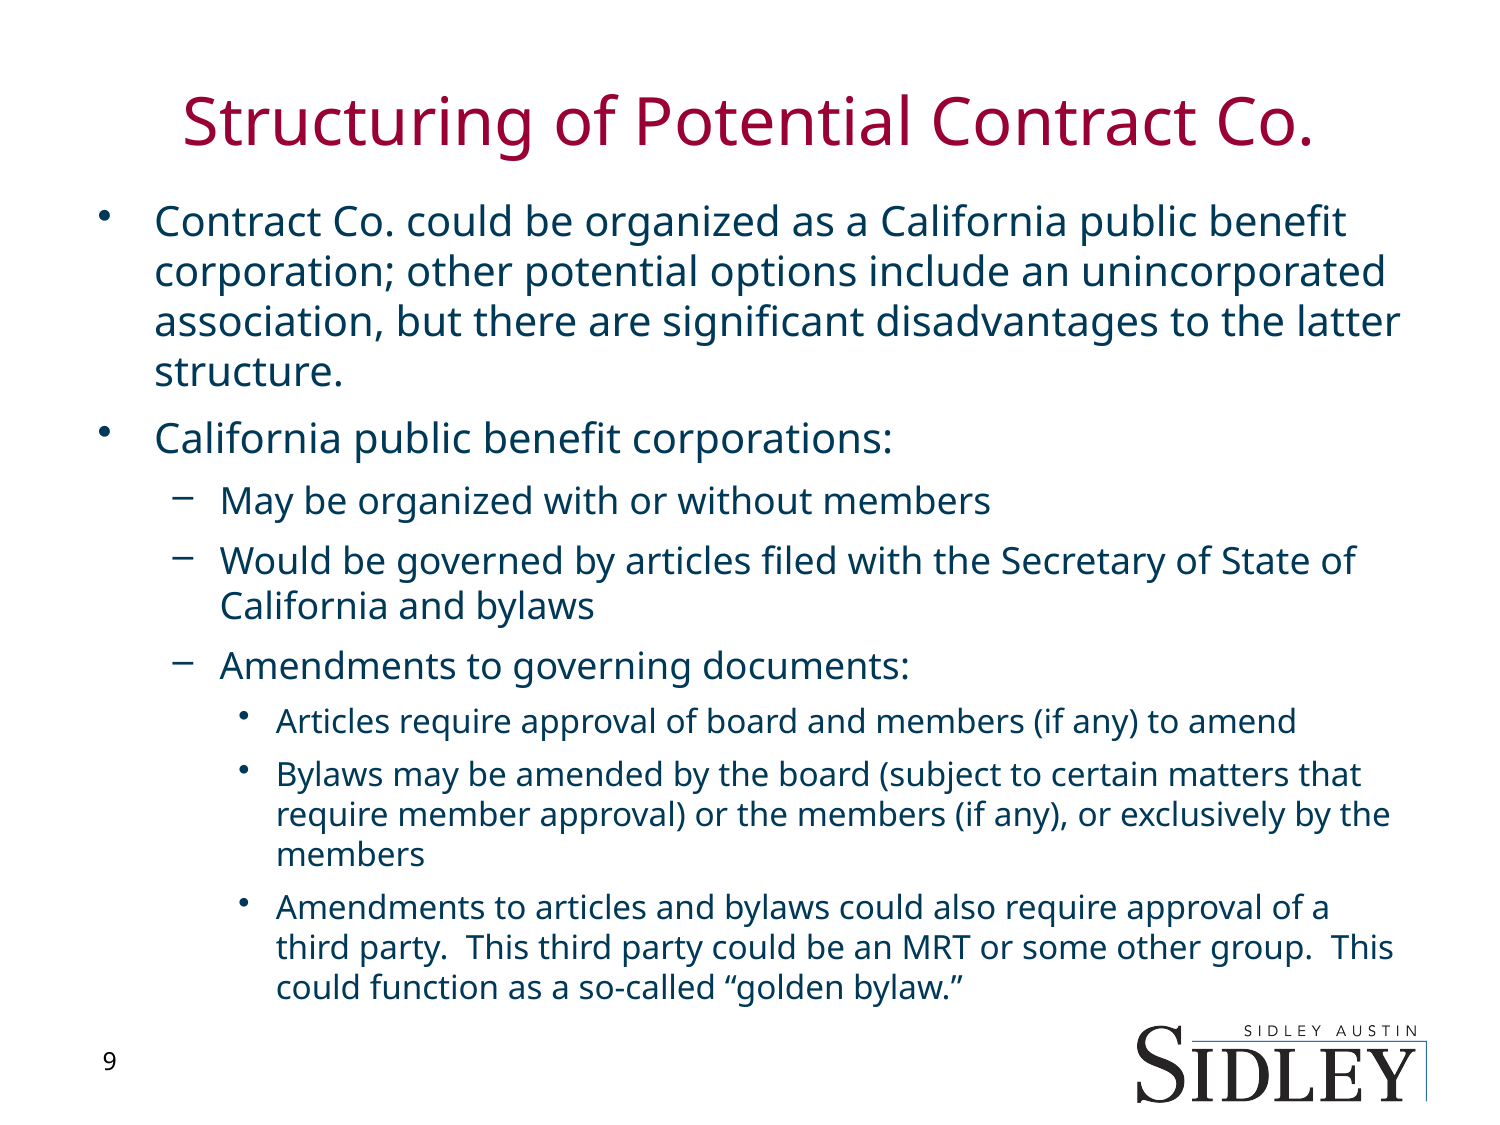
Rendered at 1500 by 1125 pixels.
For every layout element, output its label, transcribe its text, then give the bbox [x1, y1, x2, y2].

title Structuring of Potential Contract Co. [82, 24, 1418, 187]
picture [1137, 1025, 1427, 1103]
slide_number 9 [87, 1037, 401, 1098]
list Contract Co. could be organized as a California public benefit corporation; other potential options include an unincorporated association, but there are significant disadvantages to the latter structure. California public benefit corporations: May be organized with or without members Would be governed by articles filed with the Secretary of State of California and bylaws Amendments to governing documents: Articles require approval of board and members (if any) to amend Bylaws may be amended by the board (subject to certain matters that require member approval) or the members (if any), or exclusively by the members Amendments to articles and bylaws could also require approval of a third party. This third party could be an MRT or some other group. This could function as a so-called “golden bylaw.” [82, 187, 1426, 988]
